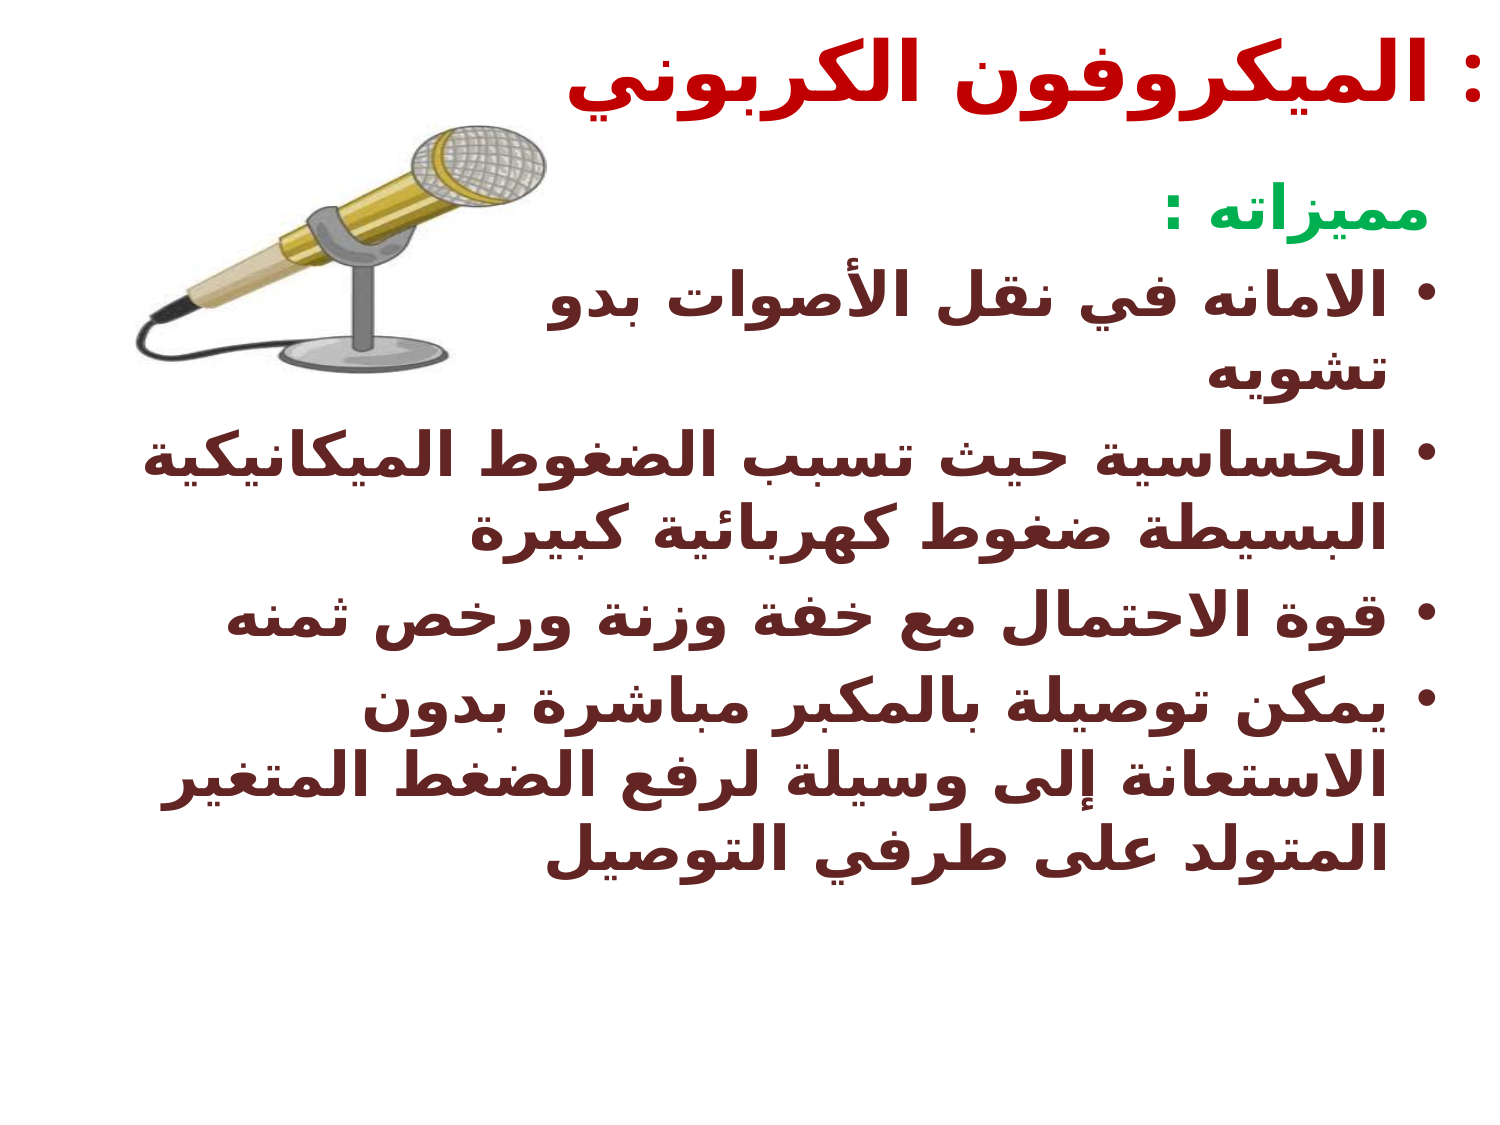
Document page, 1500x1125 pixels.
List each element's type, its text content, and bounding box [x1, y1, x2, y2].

picture [135, 125, 547, 374]
list مميزاته : الامانه في نقل الأصوات بدون حدوث تشويه الحساسية حيث تسبب الضغوط الميكانيكية البسيطة ضغوط كهربائية كبيرة قوة الاحتمال مع خفة وزنة ورخص ثمنه يمكن توصيلة بالمكبر مباشرة بدون الاستعانة إلى وسيلة لرفع الضغط المتغير المتولد على طرفي التوصيل [112, 180, 1447, 905]
text_box الميكروفون الكربوني : [0, 66, 1500, 180]
